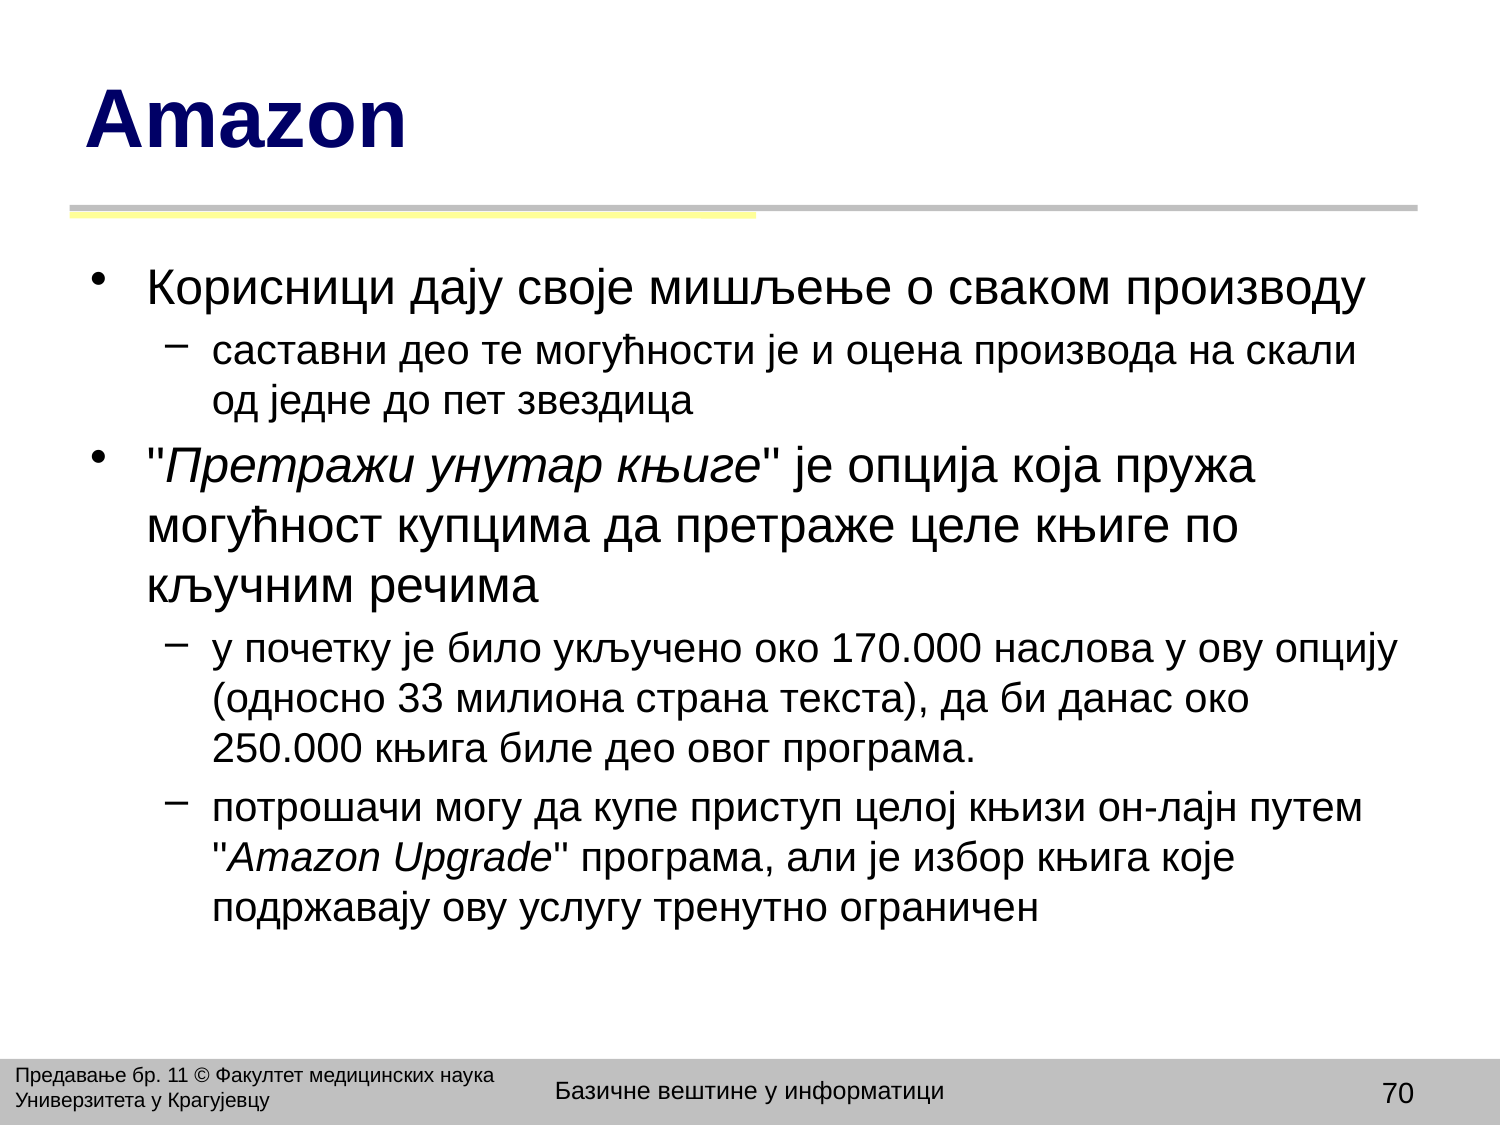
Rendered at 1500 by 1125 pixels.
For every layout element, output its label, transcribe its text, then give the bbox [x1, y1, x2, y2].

footer Базичне вештине у информатици [512, 1066, 988, 1125]
slide_number Предавање бр. 11 © Факултет медицинских наука Универзитета у Крагујевцу [0, 1053, 621, 1108]
list Корисници дају своје мишљење о сваком производу саставни део те могућности је и оцена производа на скали од једне до пет звездица ''Претражи унутар књиге'' је опција која пружа могућност купцима да претраже целе књиге по кључним речима у почетку је било укључено око 170.000 наслова у ову опцију (односно 33 милиона страна текста), да би данас око 250.000 књига биле део овог програма. потрошачи могу да купе приступ целој књизи он-лајн путем ''Amazon Upgrade'' програма, али је избор књига које подржавају ову услугу тренутно ограничен [74, 246, 1426, 1023]
slide_number 70 [1079, 1066, 1430, 1125]
title Amazon [69, 19, 1426, 208]
